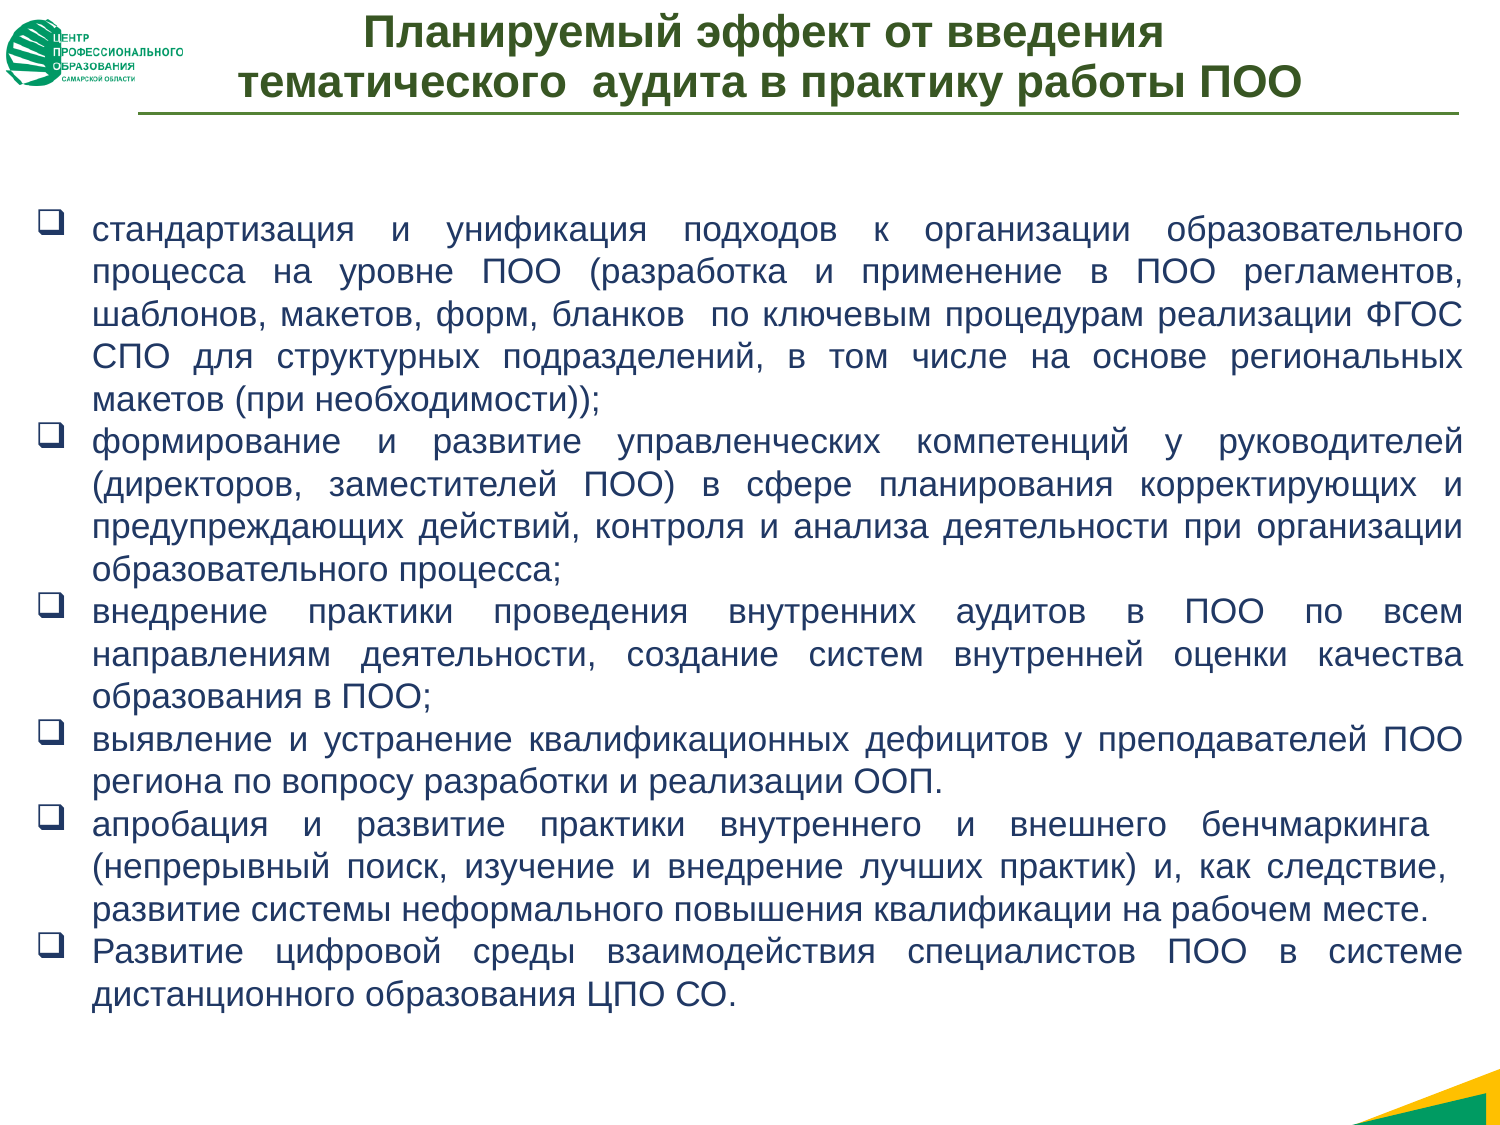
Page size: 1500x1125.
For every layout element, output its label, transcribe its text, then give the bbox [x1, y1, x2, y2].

title Планируемый эффект от введения тематического аудита в практику работы ПОО [64, 7, 1477, 109]
text_box стандартизация и унификация подходов к организации образовательного процесса на уровне ПОО (разработка и применение в ПОО регламентов, шаблонов, макетов, форм, бланков по ключевым процедурам реализации ФГОС СПО для структурных подразделений, в том числе на основе региональных макетов (при необходимости)); формирование и развитие управленческих компетенций у руководителей (директоров, заместителей ПОО) в сфере планирования корректирующих и предупреждающих действий, контроля и анализа деятельности при организации образовательного процесса; внедрение практики проведения внутренних аудитов в ПОО по всем направлениям деятельности, создание систем внутренней оценки качества образования в ПОО; выявление и устранение квалификационных дефицитов у преподавателей ПОО региона по вопросу разработки и реализации ООП. апробация и развитие практики внутреннего и внешнего бенчмаркинга (непрерывный поиск, изучение и внедрение лучших практик) и, как следствие, развитие системы неформального повышения квалификации на рабочем месте. Развитие цифровой среды взаимодействия специалистов ПОО в системе дистанционного образования ЦПО СО. [0, 136, 1500, 1084]
picture [5, 19, 64, 86]
